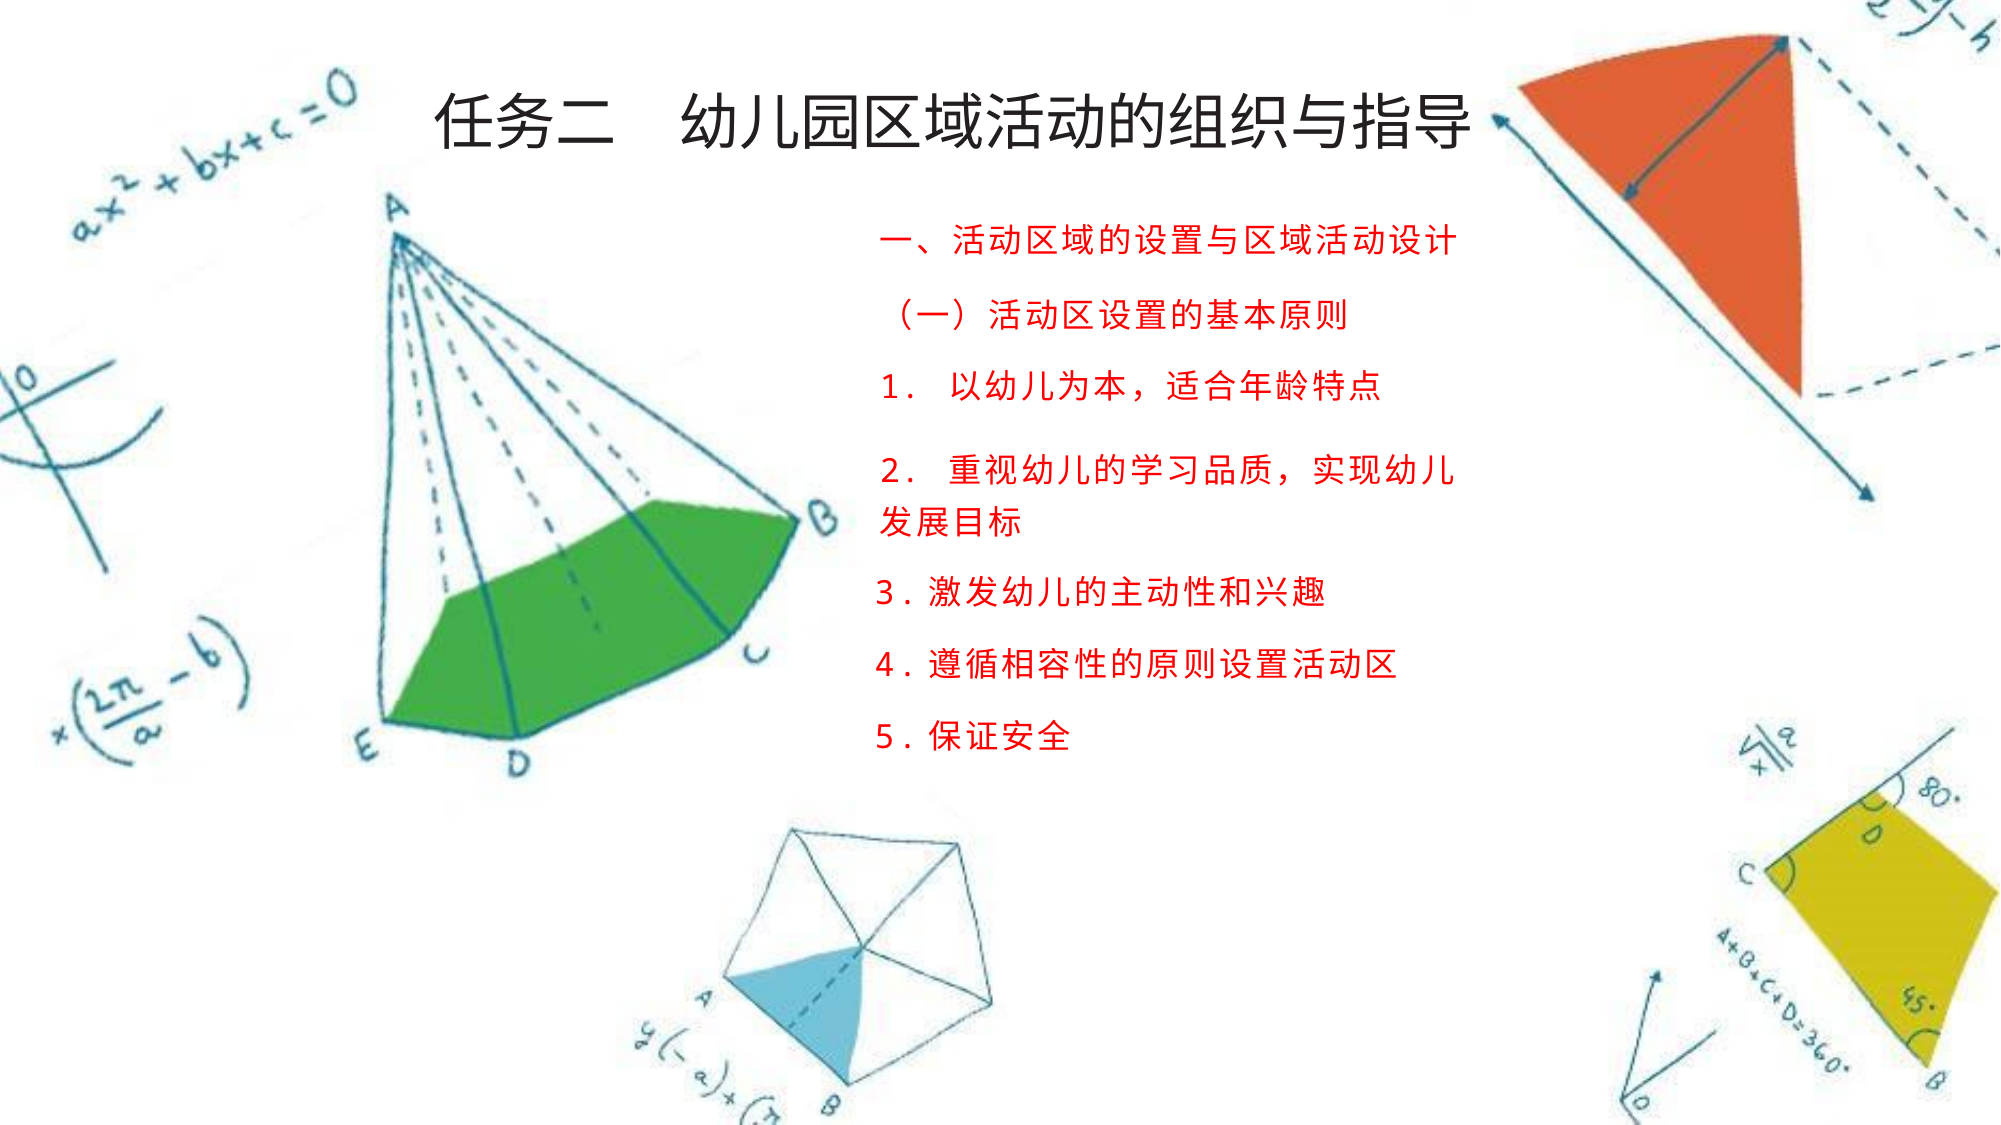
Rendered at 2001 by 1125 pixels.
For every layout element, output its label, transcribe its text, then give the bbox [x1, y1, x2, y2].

list 一、活动区域的设置与区域活动设计 （一）活动区设置的基本原则 1. 以幼儿为本，适合年龄特点 2. 重视幼儿的学习品质，实现幼儿发展目标 3.激发幼儿的主动性和兴趣 4.遵循相容性的原则设置活动区 5.保证安全 [769, 219, 1487, 941]
text_box 任务二 幼儿园区域活动的组织与指导 [418, 75, 1528, 227]
picture [0, 0, 2001, 1125]
